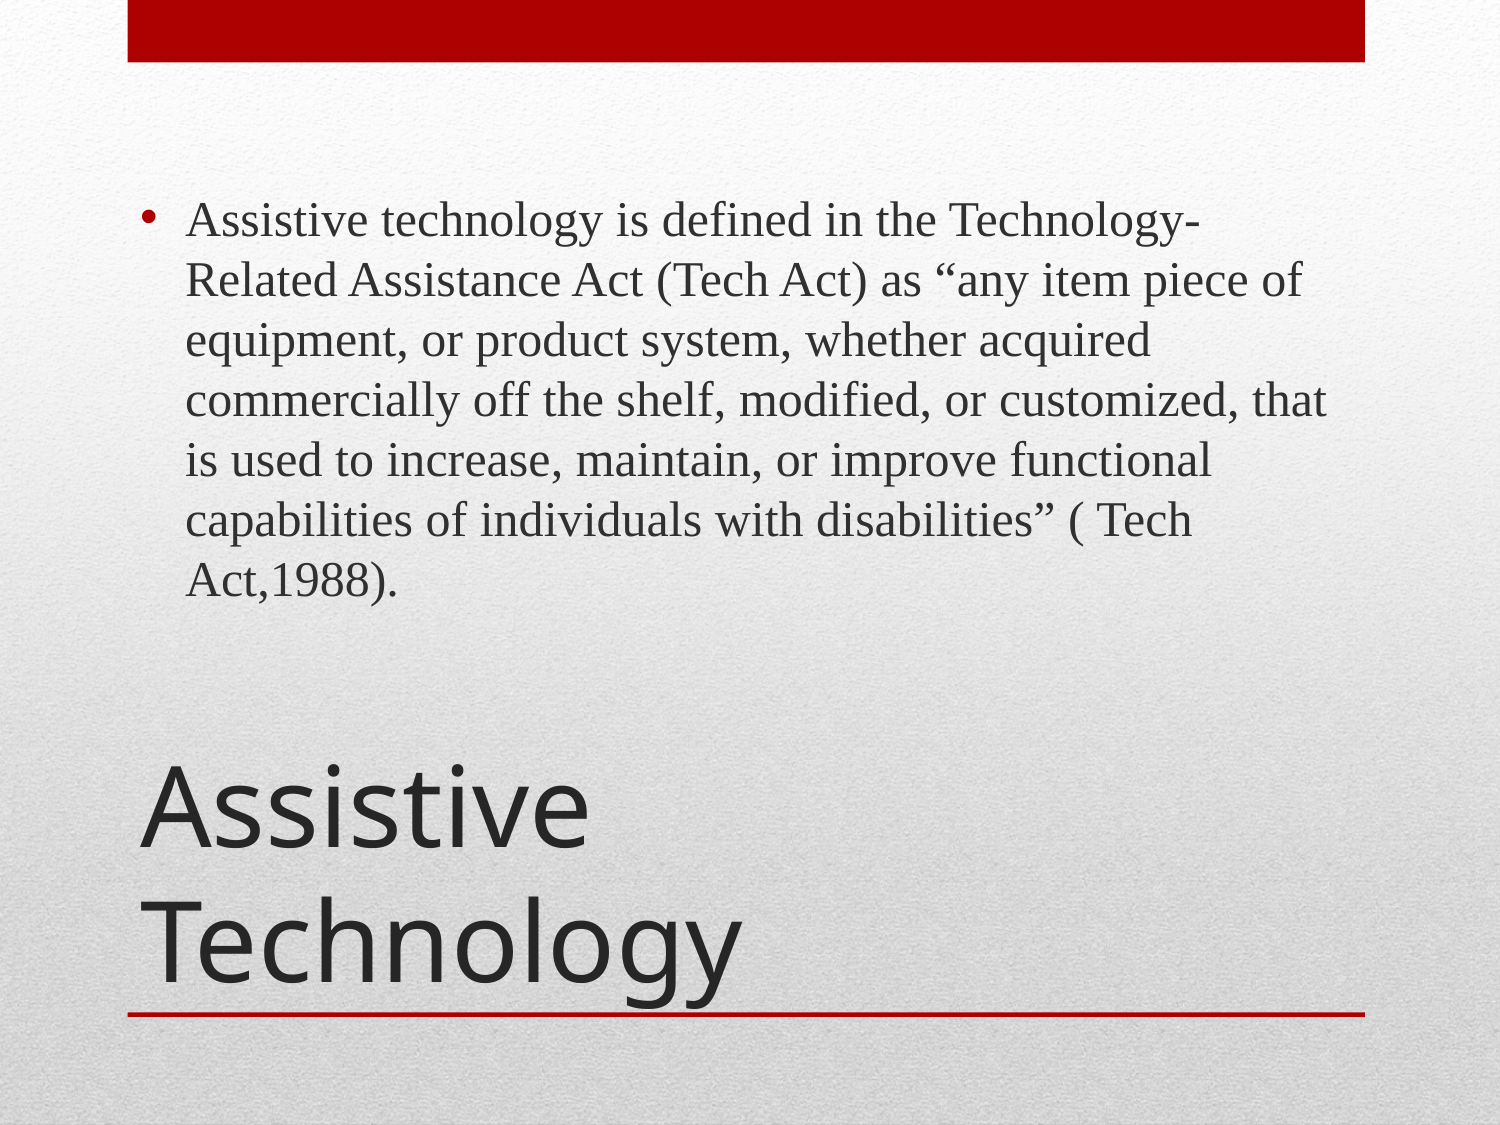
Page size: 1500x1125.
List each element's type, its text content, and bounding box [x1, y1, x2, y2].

title Assistive Technology [125, 750, 1238, 1013]
list Assistive technology is defined in the Technology-Related Assistance Act (Tech Act) as “any item piece of equipment, or product system, whether acquired commercially off the shelf, modified, or customized, that is used to increase, maintain, or improve functional capabilities of individuals with disabilities” ( Tech Act,1988). [125, 112, 1363, 750]
